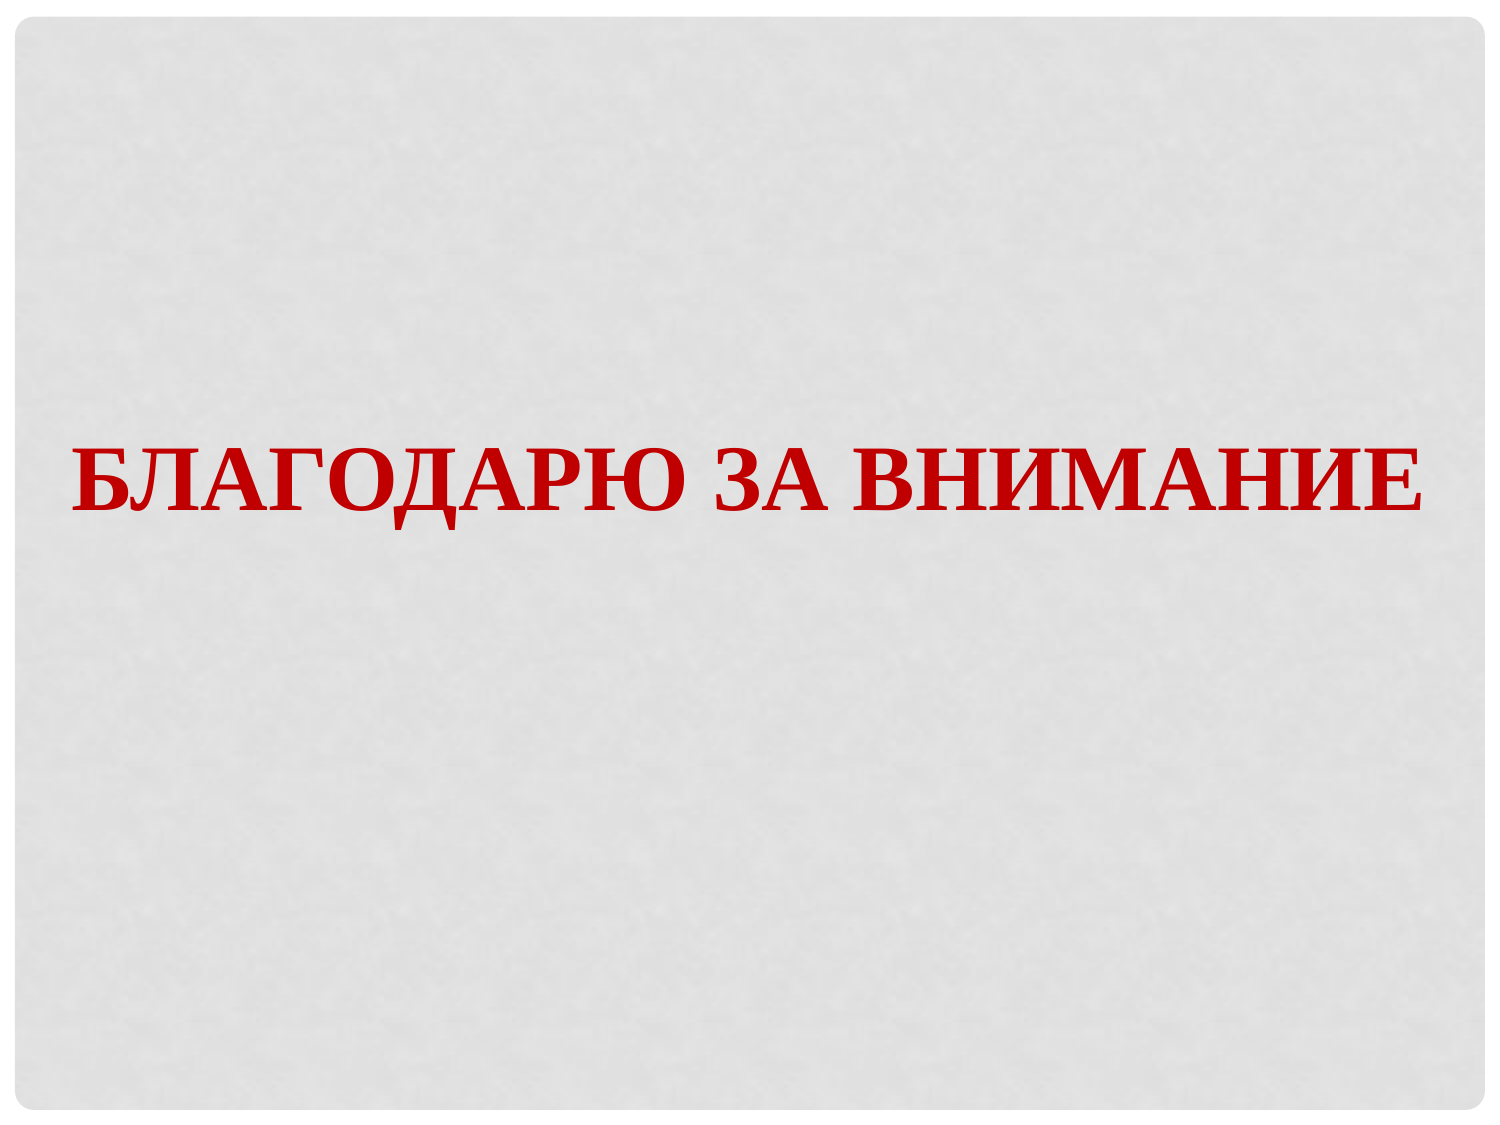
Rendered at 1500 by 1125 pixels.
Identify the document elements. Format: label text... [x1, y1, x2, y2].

text_box Благодарю за внимание [56, 408, 1442, 537]
